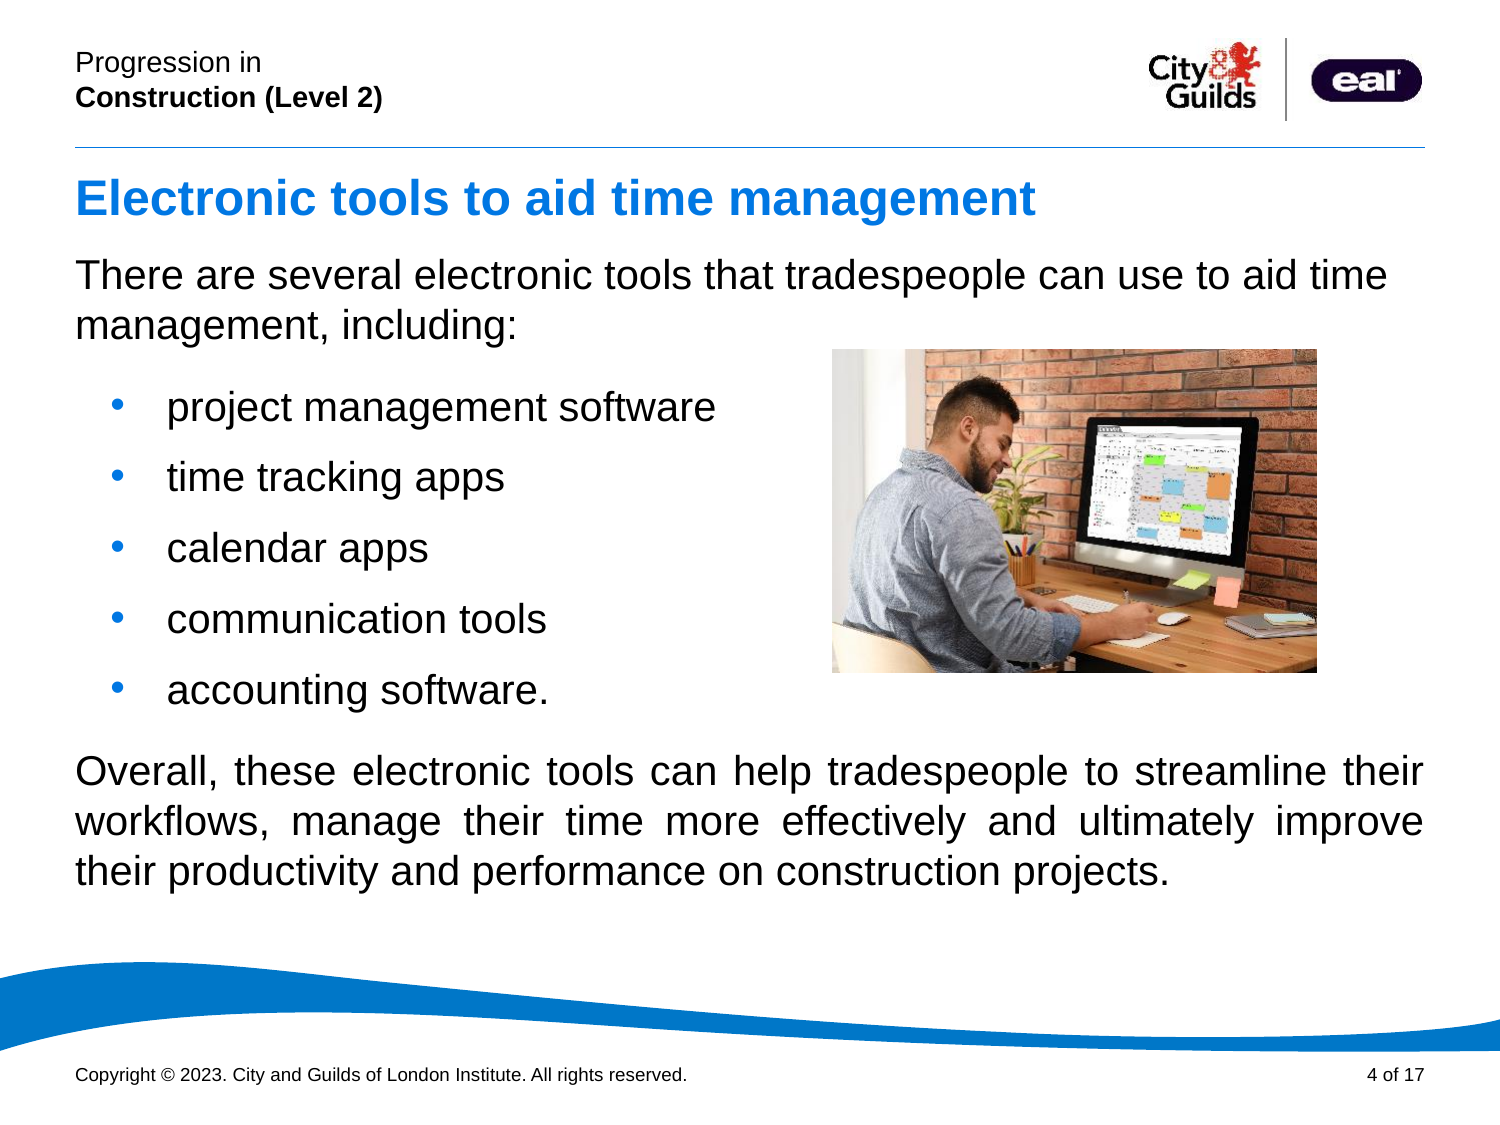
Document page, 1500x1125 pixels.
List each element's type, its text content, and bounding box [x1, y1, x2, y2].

picture [832, 349, 1318, 673]
list There are several electronic tools that tradespeople can use to aid time management, including: project management software time tracking apps calendar apps communication tools accounting software. Overall, these electronic tools can help tradespeople to streamline their workflows, manage their time more effectively and ultimately improve their productivity and performance on construction projects. [74, 247, 1426, 946]
picture [1149, 38, 1422, 121]
title Electronic tools to aid time management [74, 165, 1426, 229]
